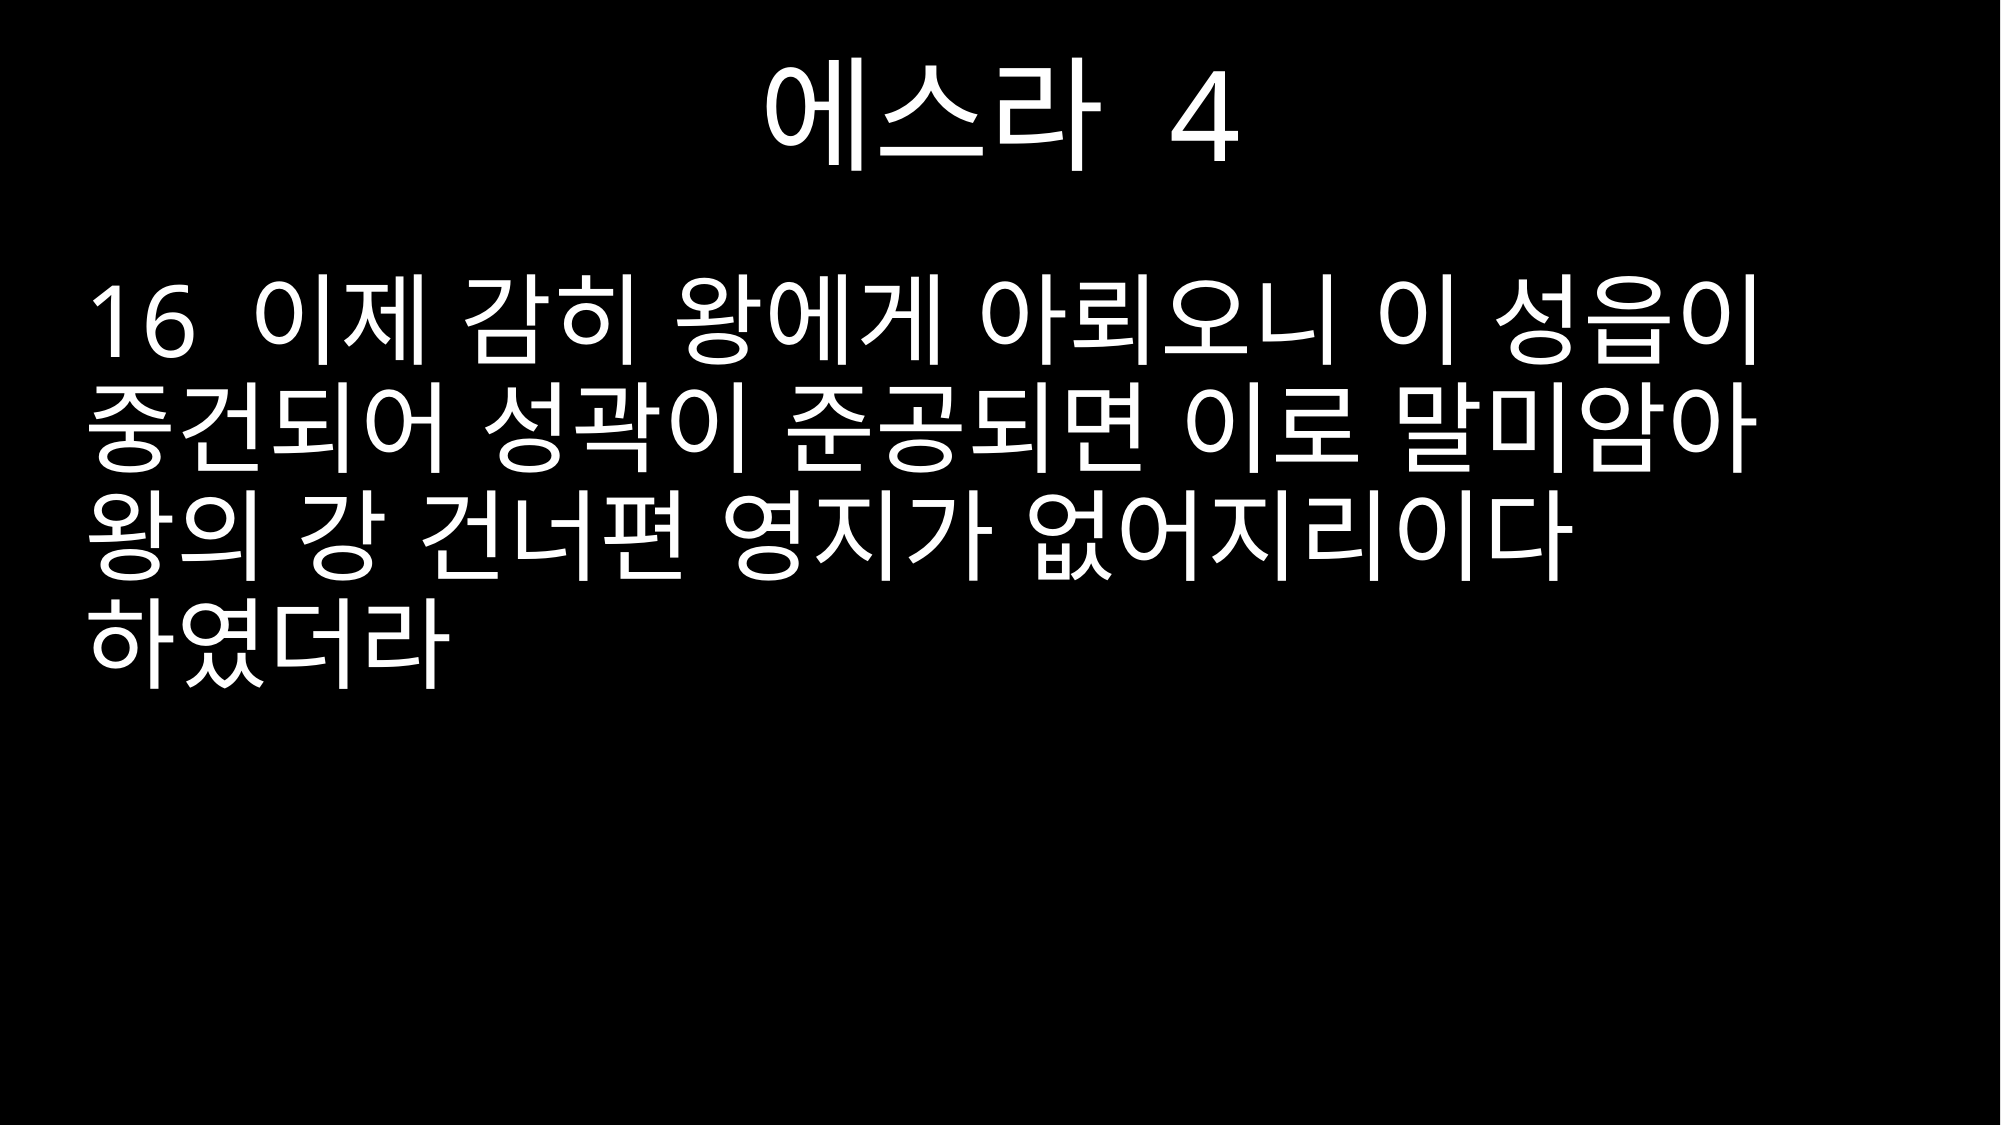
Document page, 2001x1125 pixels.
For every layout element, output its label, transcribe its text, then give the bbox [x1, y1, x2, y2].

footer 에스라 4 [0, 32, 2000, 192]
list 16 이제 감히 왕에게 아뢰오니 이 성읍이 중건되어 성곽이 준공되면 이로 말미암아 왕의 강 건너편 영지가 없어지리이다 하였더라 [69, 263, 1953, 423]
picture [0, 0, 2001, 1125]
